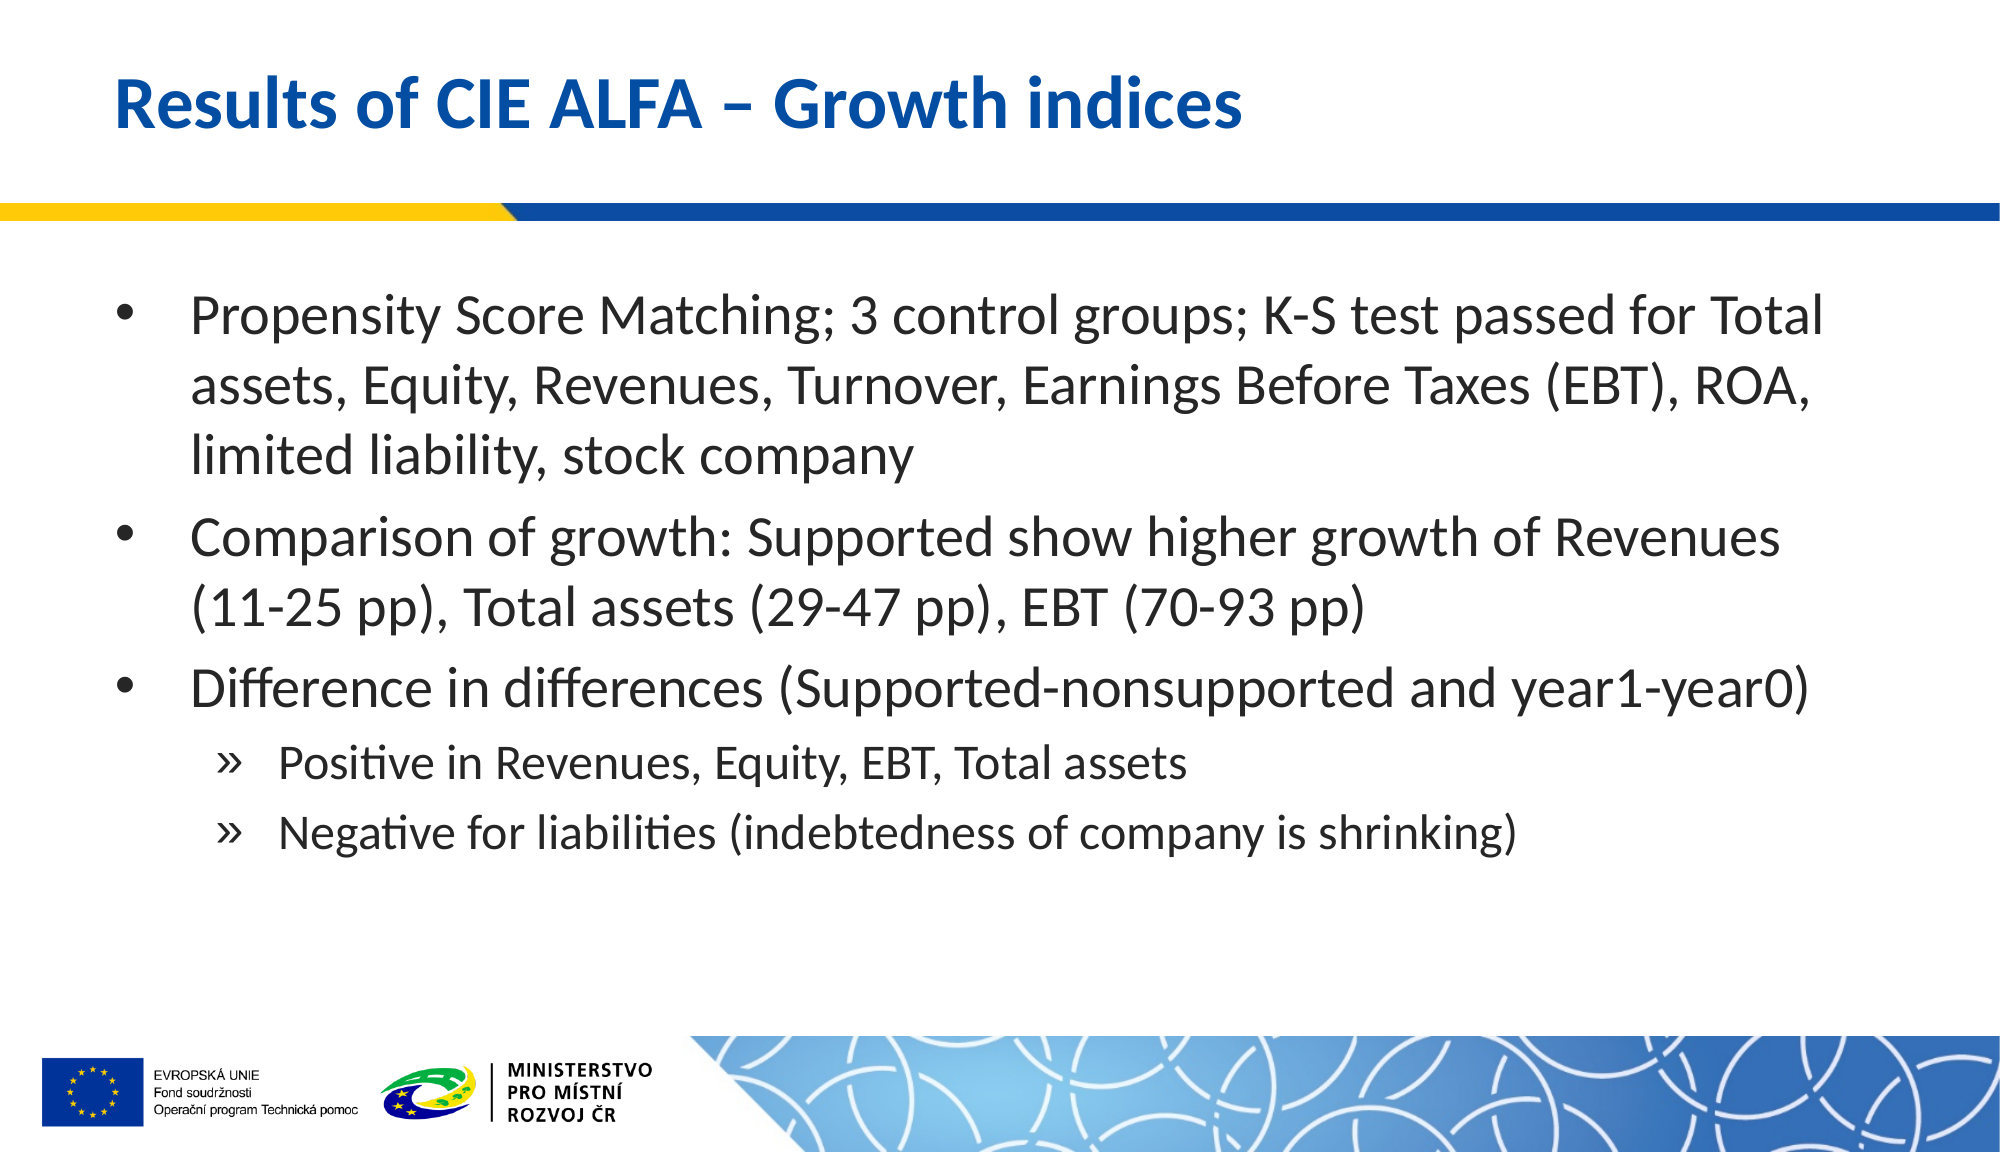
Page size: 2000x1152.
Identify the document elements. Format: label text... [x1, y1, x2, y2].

title Results of CIE ALFA – Growth indices [99, 46, 1900, 198]
picture [680, 1036, 2000, 1152]
list Propensity Score Matching; 3 control groups; K-S test passed for Total assets, Equity, Revenues, Turnover, Earnings Before Taxes (EBT), ROA, limited liability, stock company Comparison of growth: Supported show higher growth of Revenues (11-25 pp), Total assets (29-47 pp), EBT (70-93 pp) Difference in differences (Supported-nonsupported and year1-year0) Positive in Revenues, Equity, EBT, Total assets Negative for liabilities (indebtedness of company is shrinking) [99, 268, 1900, 1029]
picture [19, 1035, 674, 1149]
picture [0, 203, 2000, 221]
